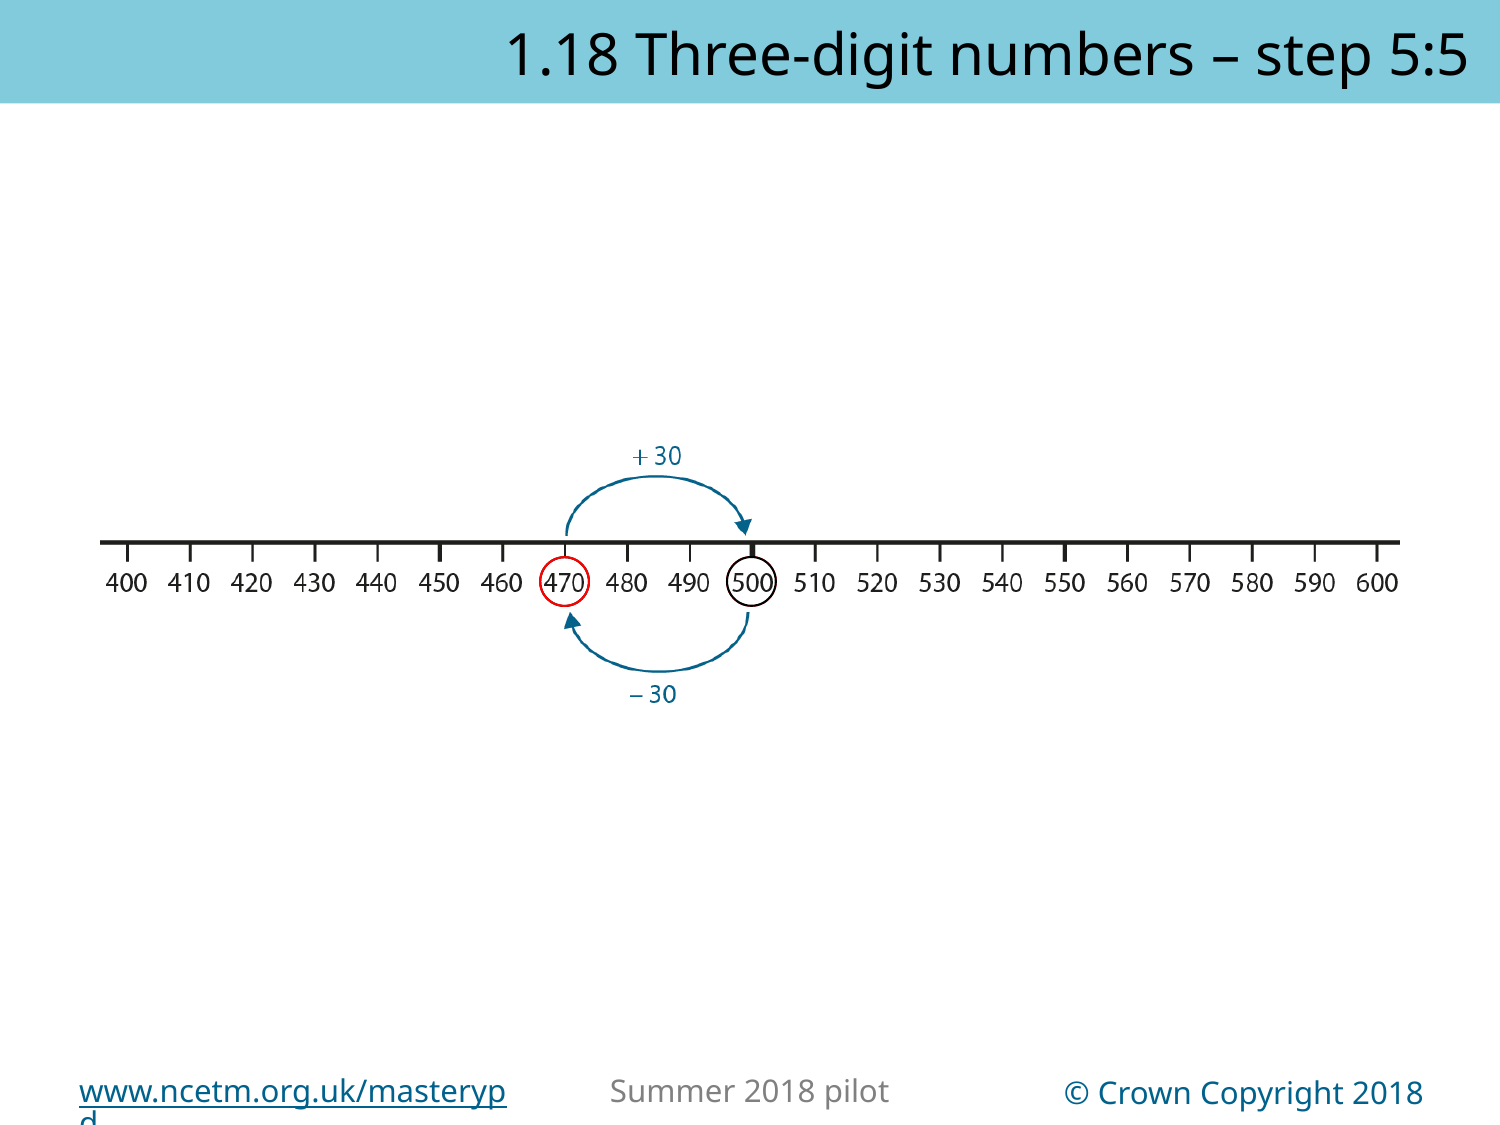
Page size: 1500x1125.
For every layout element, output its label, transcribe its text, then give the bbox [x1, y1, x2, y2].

picture [556, 607, 754, 709]
list 1.18 Three-digit numbers – step 5:5 [0, 0, 1500, 104]
picture [100, 443, 1400, 596]
